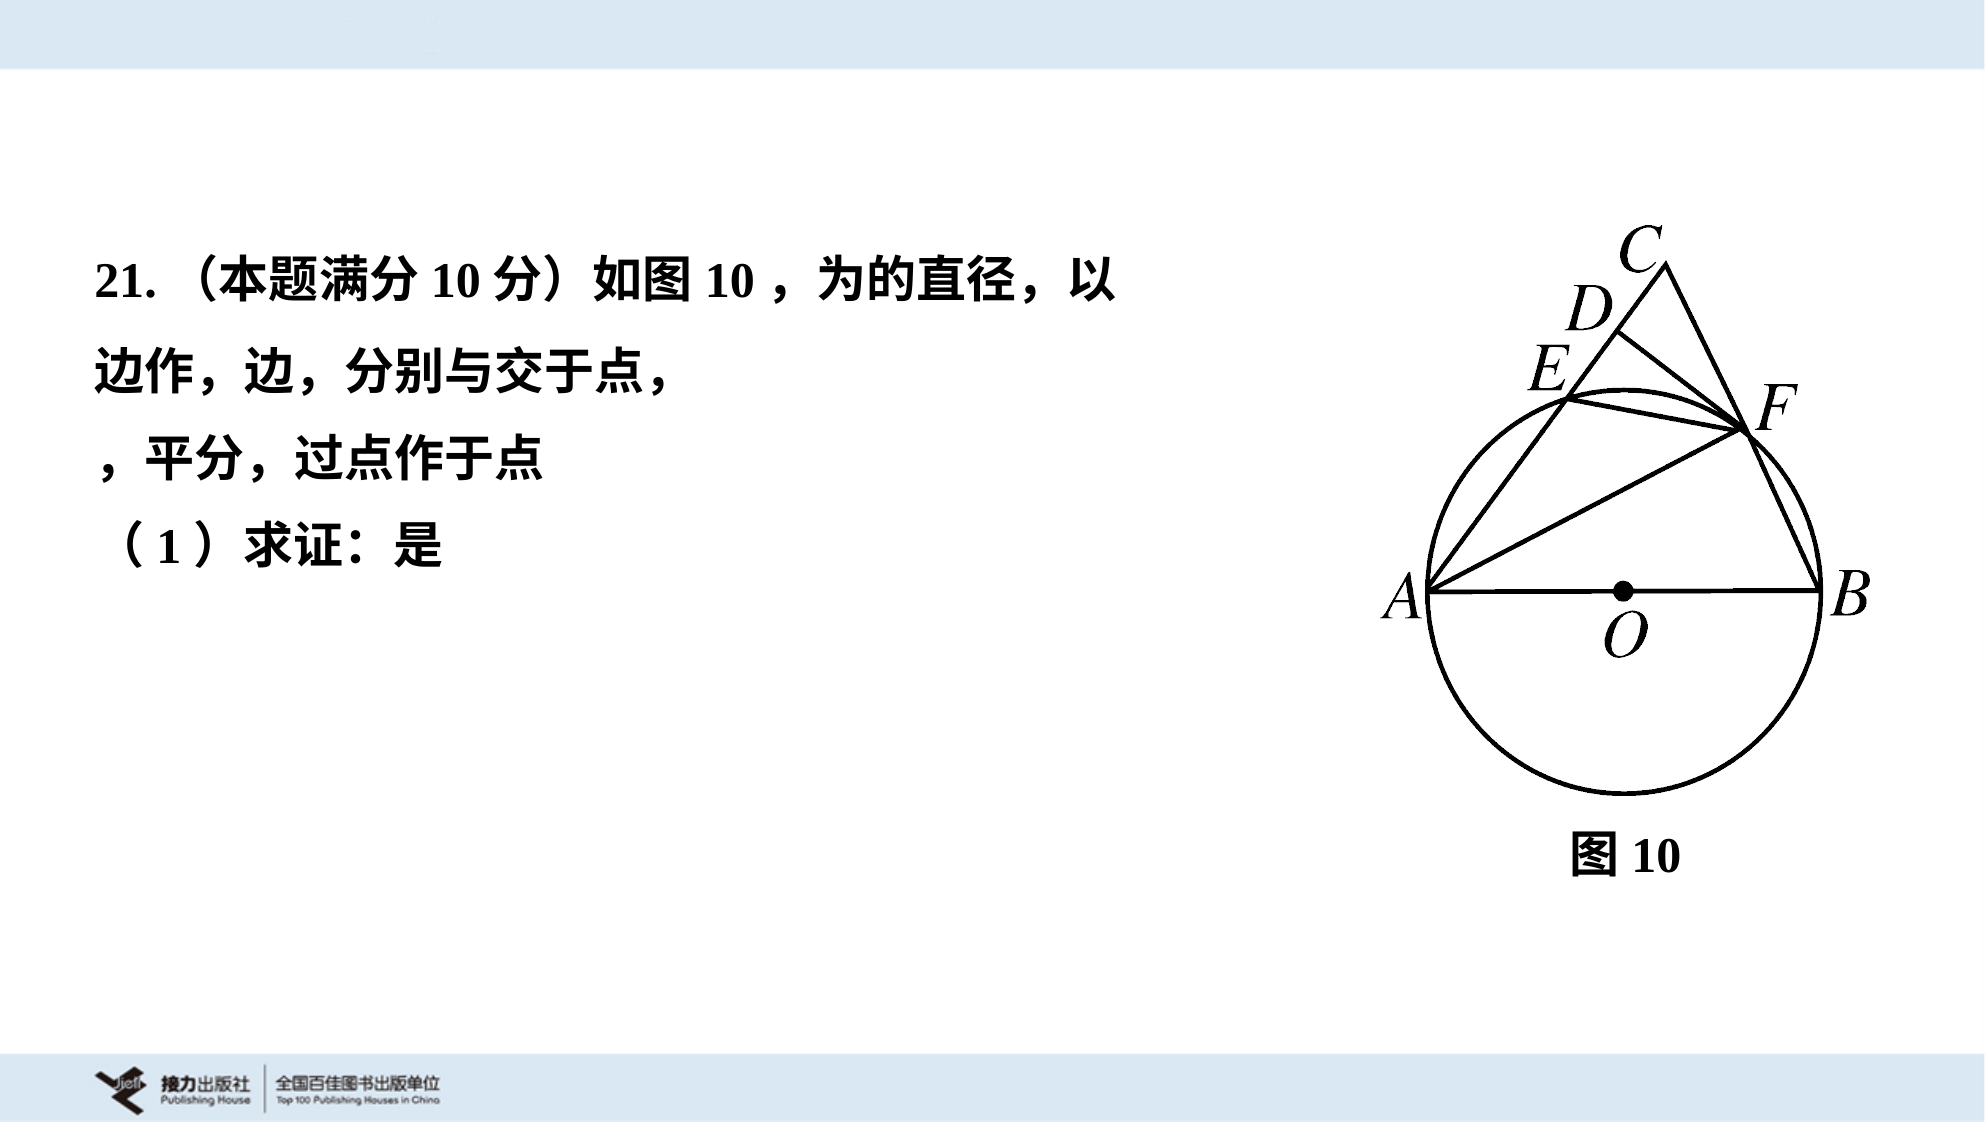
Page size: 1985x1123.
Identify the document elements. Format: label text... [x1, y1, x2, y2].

text_box 图10 [1569, 796, 1681, 942]
picture [0, 0, 1985, 1122]
